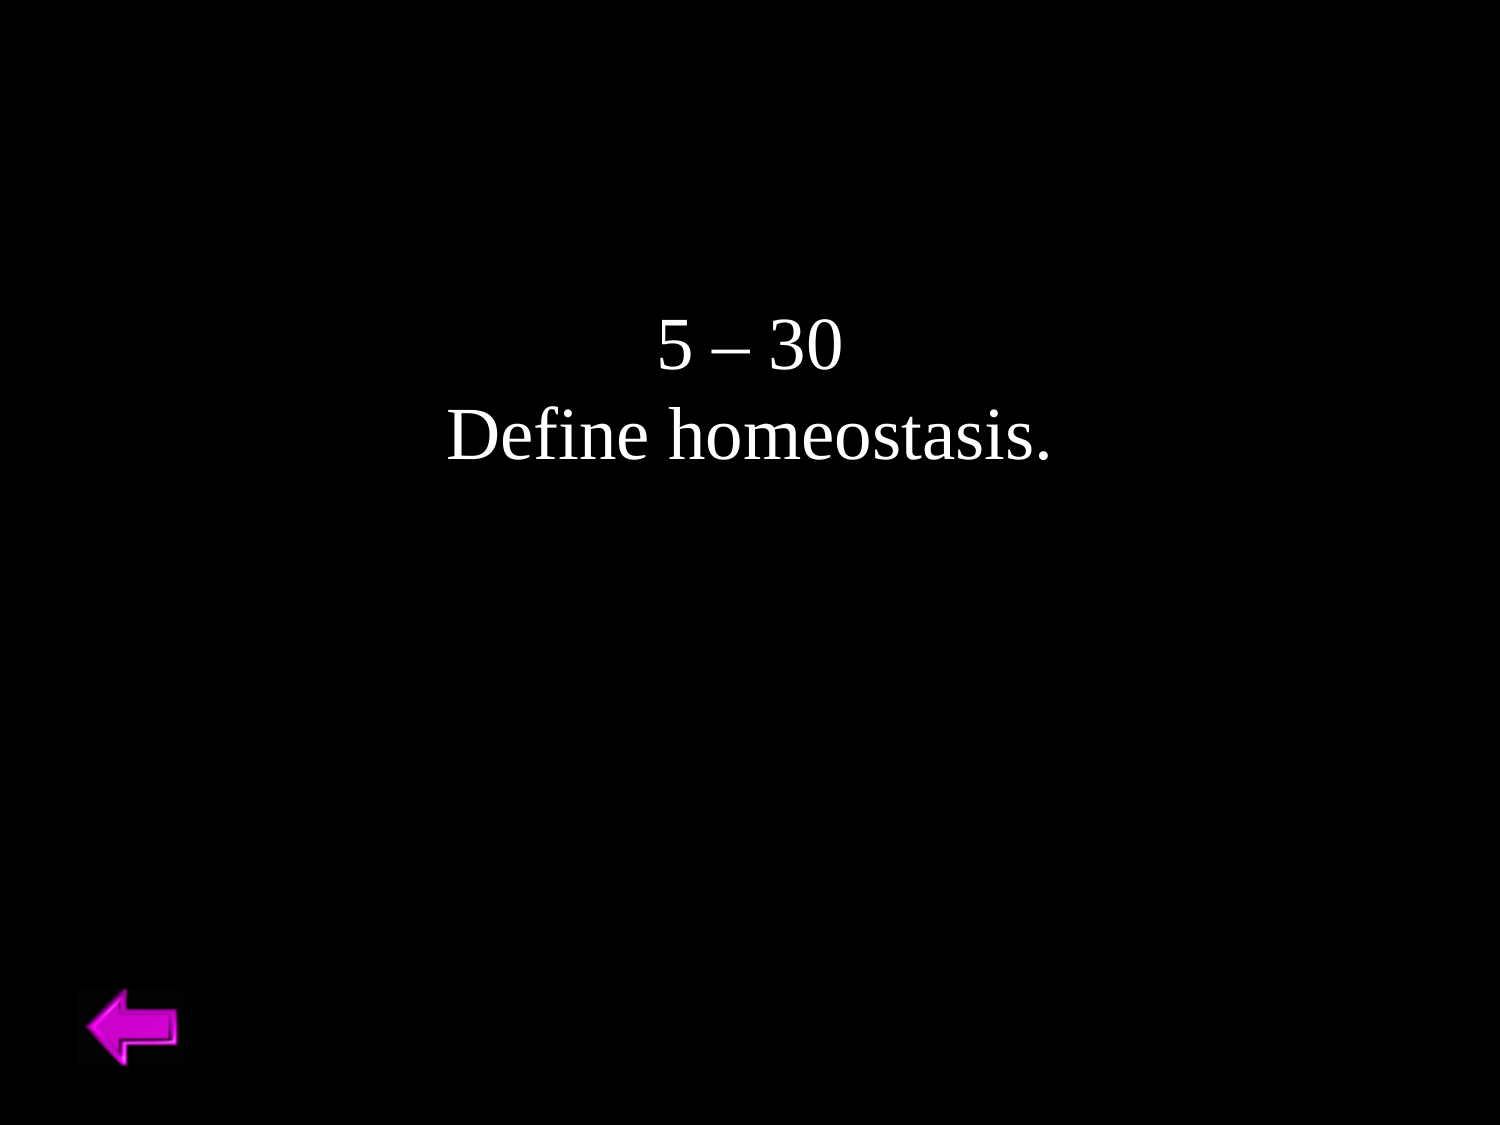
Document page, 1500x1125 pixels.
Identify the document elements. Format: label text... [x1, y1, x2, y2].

text_box 5 – 30 Define homeostasis. [12, 287, 1488, 483]
picture [74, 987, 183, 1066]
